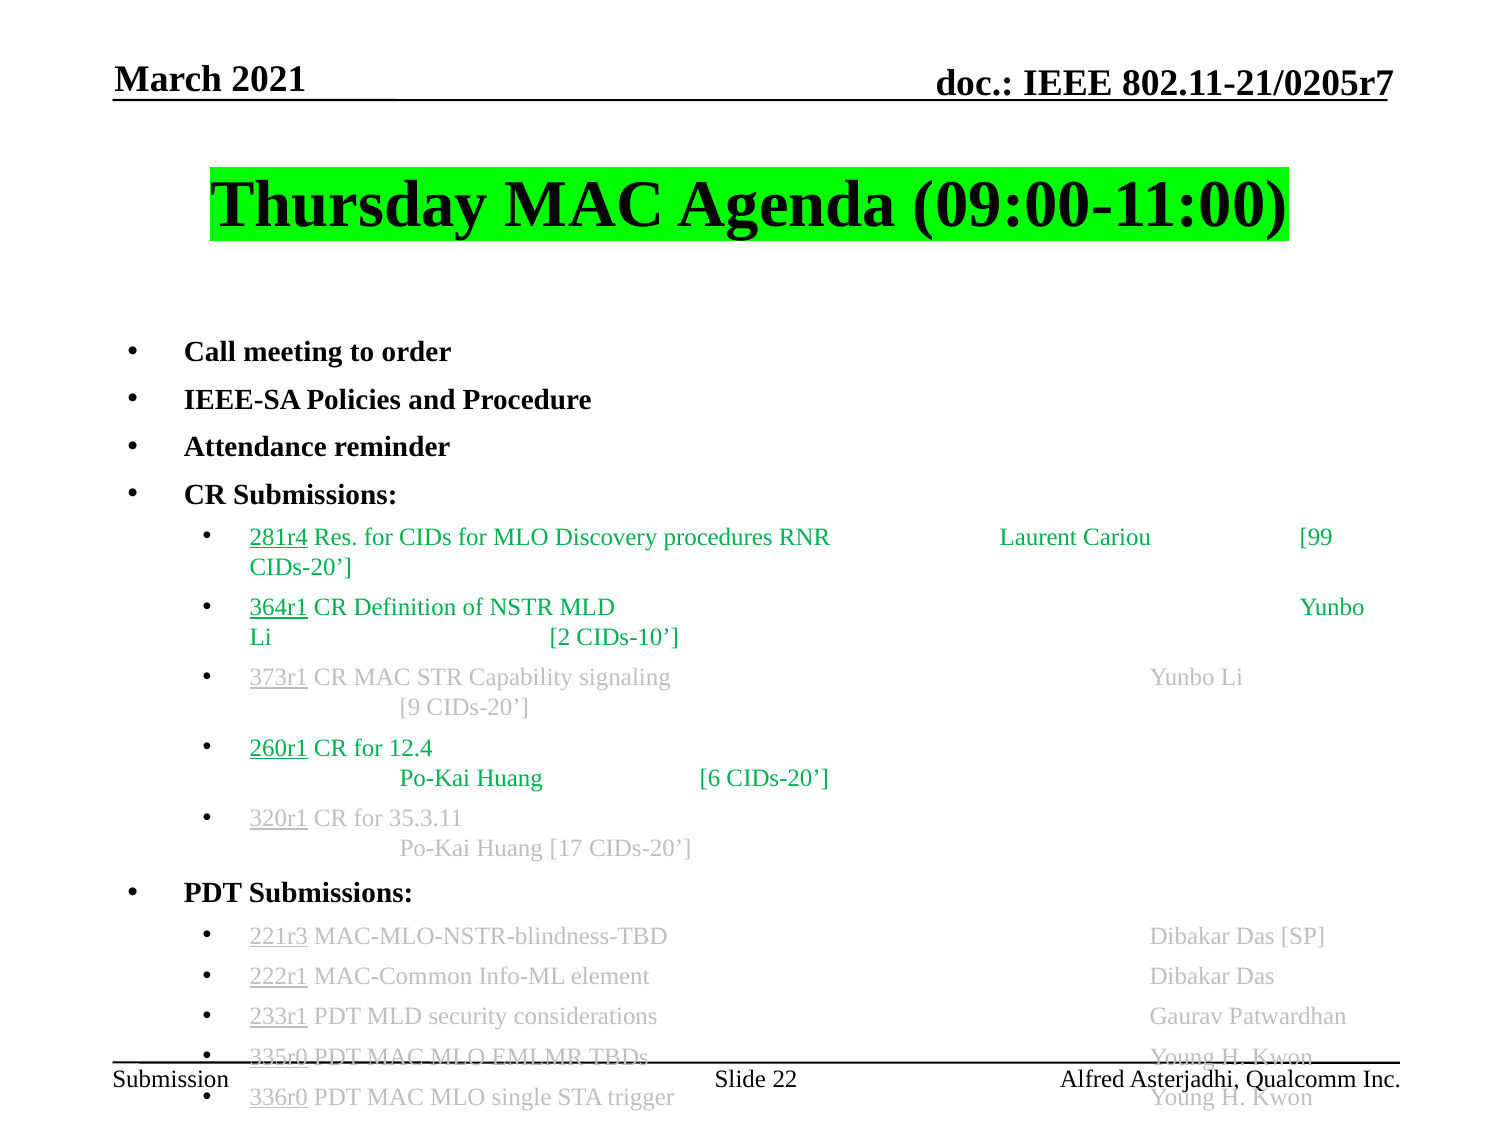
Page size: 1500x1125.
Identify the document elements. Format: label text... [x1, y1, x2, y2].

title Thursday MAC Agenda (09:00-11:00) [112, 112, 1388, 288]
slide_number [114, 54, 423, 100]
slide_number Slide 22 [712, 1061, 800, 1123]
list Call meeting to order IEEE-SA Policies and Procedure Attendance reminder CR Submissions: 281r4 Res. for CIDs for MLO Discovery procedures RNR Laurent Cariou [99 CIDs-20’] 364r1 CR Definition of NSTR MLD Yunbo Li [2 CIDs-10’] 373r1 CR MAC STR Capability signaling Yunbo Li [9 CIDs-20’] 260r1 CR for 12.4 Po-Kai Huang [6 CIDs-20’] 320r1 CR for 35.3.11 Po-Kai Huang [17 CIDs-20’] PDT Submissions: 221r3 MAC-MLO-NSTR-blindness-TBD Dibakar Das [SP] 222r1 MAC-Common Info-ML element Dibakar Das 233r1 PDT MLD security considerations Gaurav Patwardhan 335r0 PDT MAC MLO EMLMR TBDs Young H. Kwon 336r0 PDT MAC MLO single STA trigger Young H. Kwon AoB: None Adjourn [112, 324, 1388, 1063]
footer Alfred Asterjadhi, Qualcomm Inc. [878, 1061, 1402, 1093]
